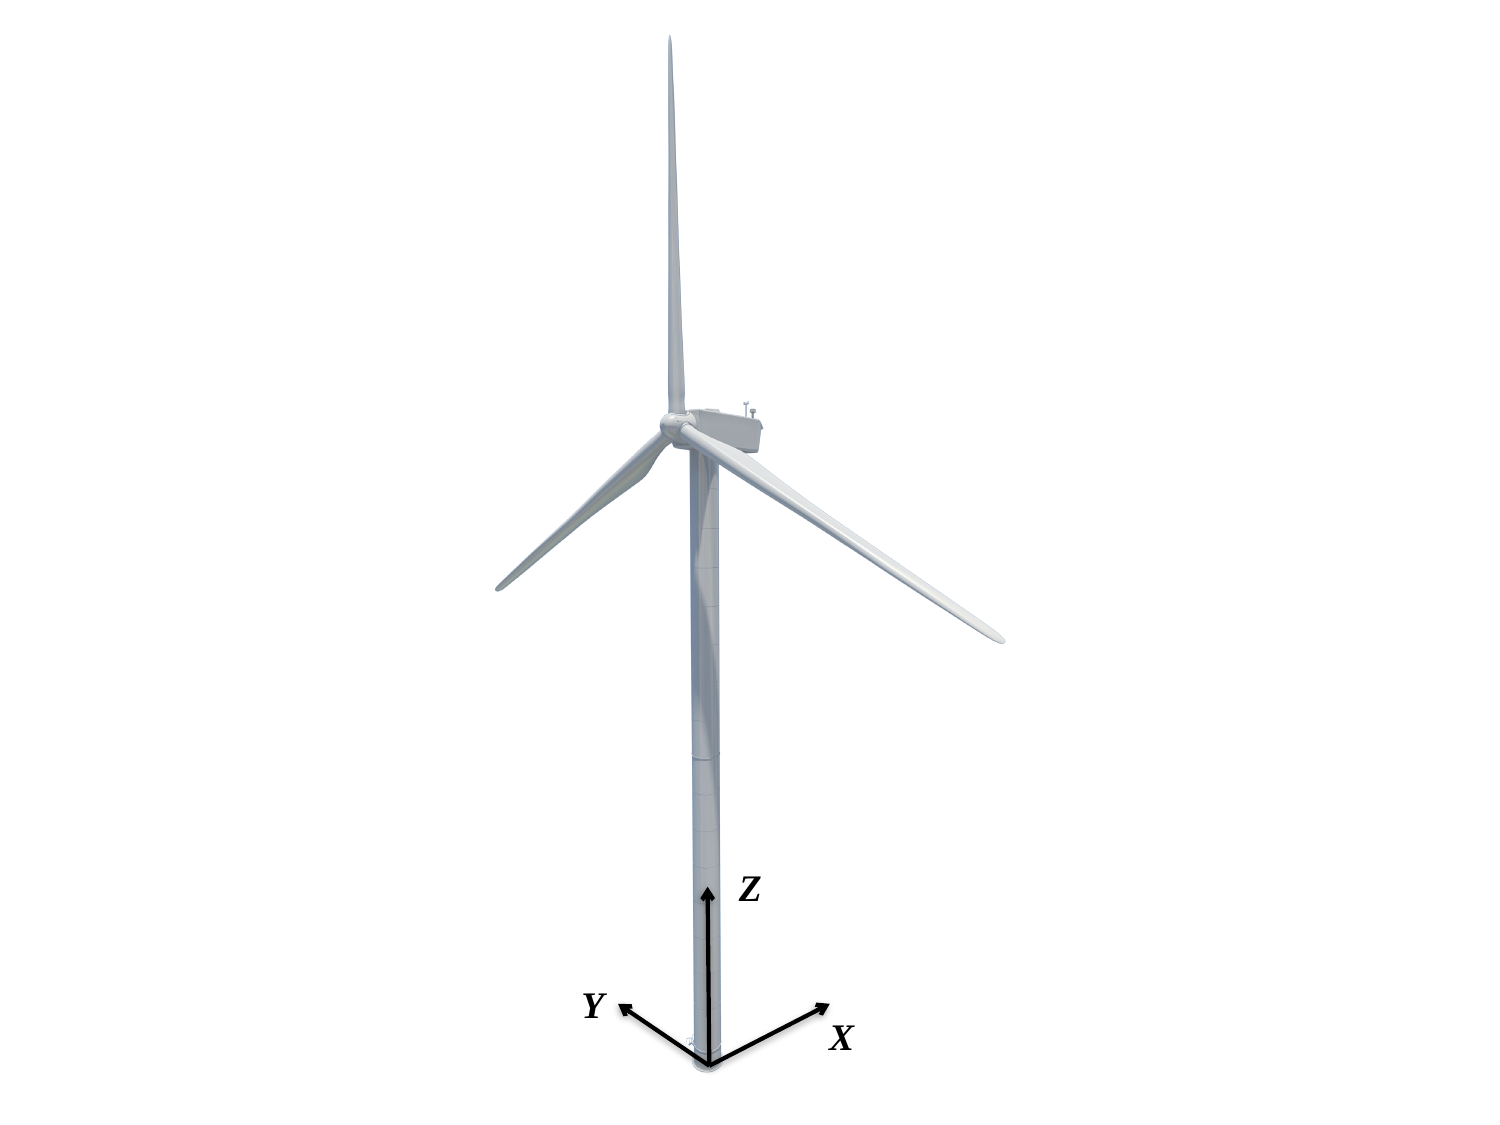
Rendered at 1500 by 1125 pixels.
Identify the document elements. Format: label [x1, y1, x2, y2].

text_box [617, 1003, 707, 1066]
text_box [709, 1003, 831, 1066]
picture [468, 0, 1032, 1125]
